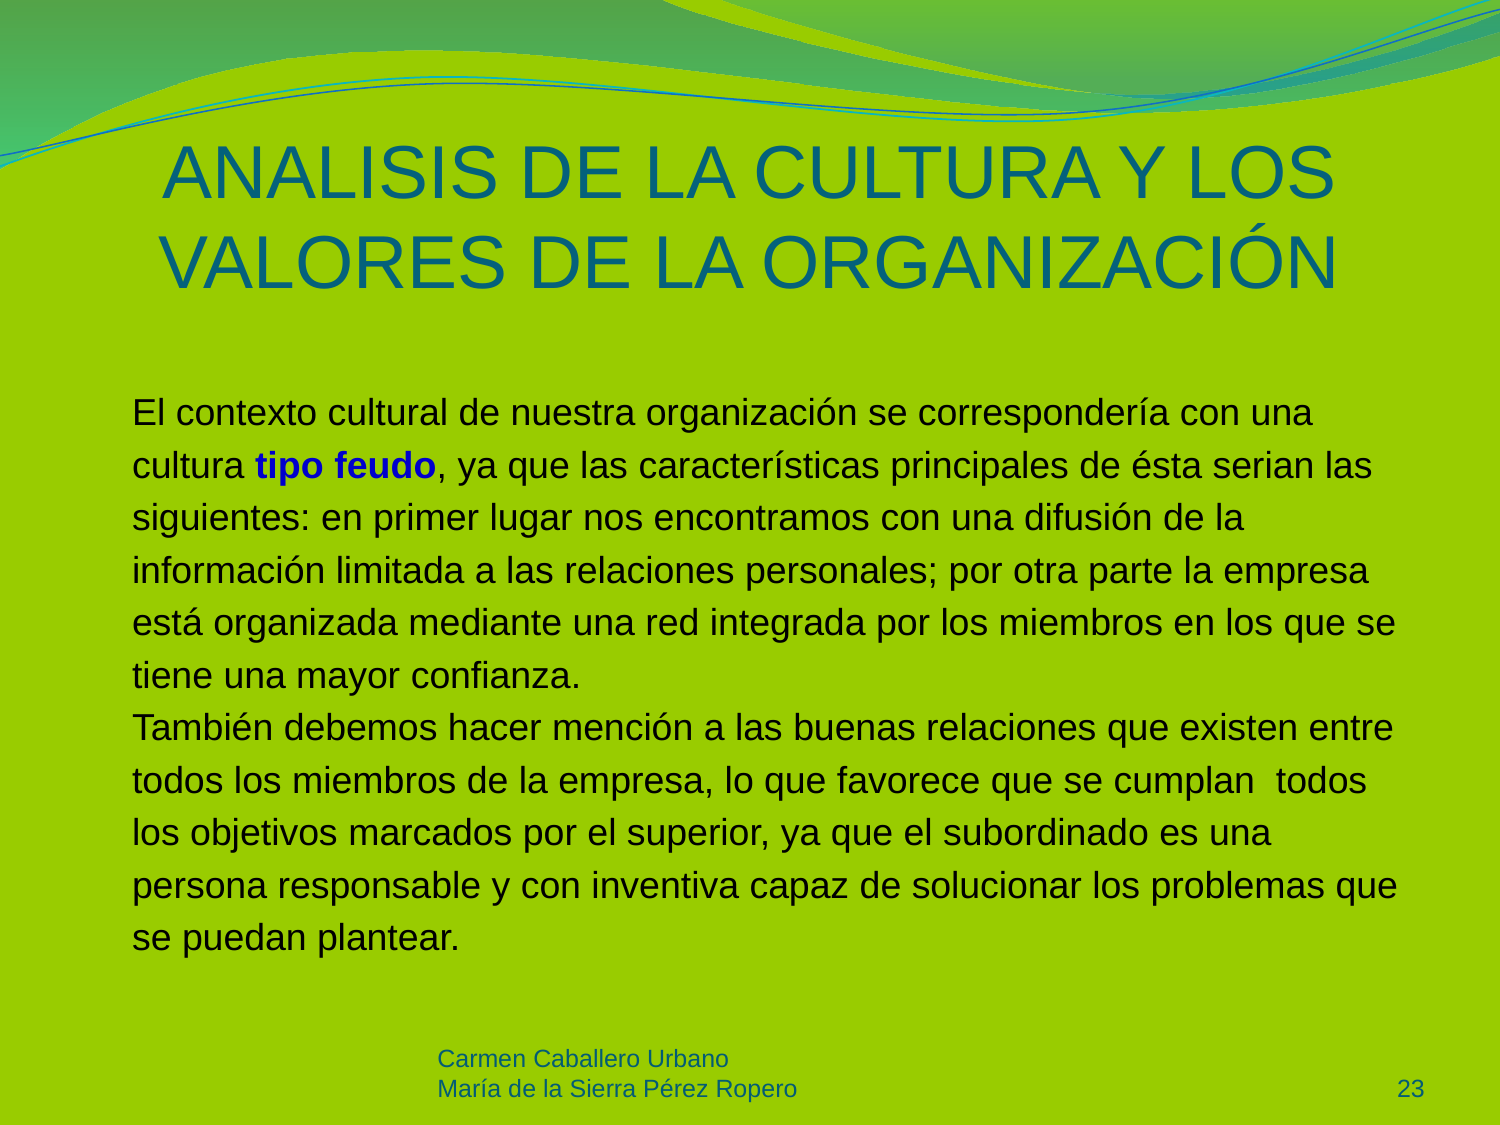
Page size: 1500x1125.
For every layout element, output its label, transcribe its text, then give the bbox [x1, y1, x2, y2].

title ANALISIS DE LA CULTURA Y LOS VALORES DE LA ORGANIZACIÓN [74, 115, 1426, 304]
slide_number 23 [1299, 1042, 1425, 1103]
footer Carmen Caballero Urbano María de la Sierra Pérez Ropero [437, 1042, 988, 1103]
list El contexto cultural de nuestra organización se correspondería con una cultura tipo feudo, ya que las características principales de ésta serian las siguientes: en primer lugar nos encontramos con una difusión de la información limitada a las relaciones personales; por otra parte la empresa está organizada mediante una red integrada por los miembros en los que se tiene una mayor confianza. También debemos hacer mención a las buenas relaciones que existen entre todos los miembros de la empresa, lo que favorece que se cumplan todos los objetivos marcados por el superior, ya que el subordinado es una persona responsable y con inventiva capaz de solucionar los problemas que se puedan plantear. [116, 327, 1426, 1038]
